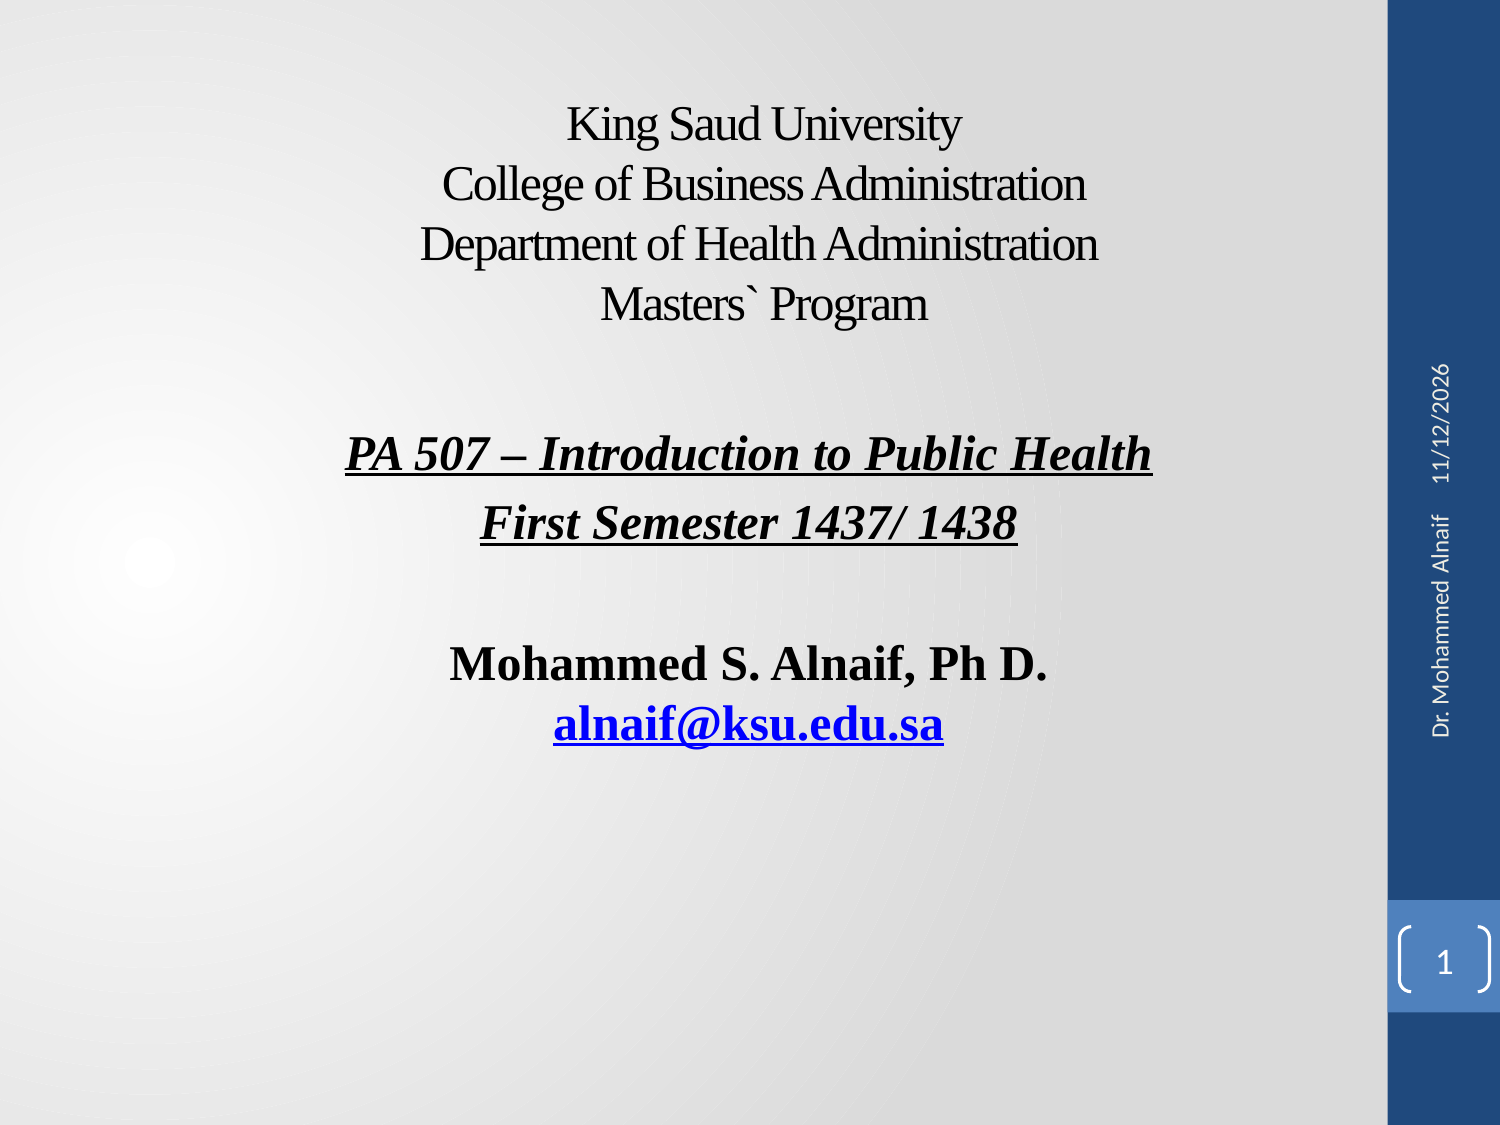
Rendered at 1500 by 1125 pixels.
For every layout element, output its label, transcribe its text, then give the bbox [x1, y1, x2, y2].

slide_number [1408, 100, 1469, 500]
slide_number 1 [1397, 925, 1492, 994]
subtitle PA 507 – Introduction to Public Health First Semester 1437/ 1438 Mohammed S. Alnaif, Ph D. alnaif@ksu.edu.sa [147, 412, 1350, 925]
title King Saud University College of Business Administration Department of Health Administration Masters` Program [112, 66, 1388, 338]
footer Dr. Mohammed Alnaif [1408, 500, 1469, 889]
